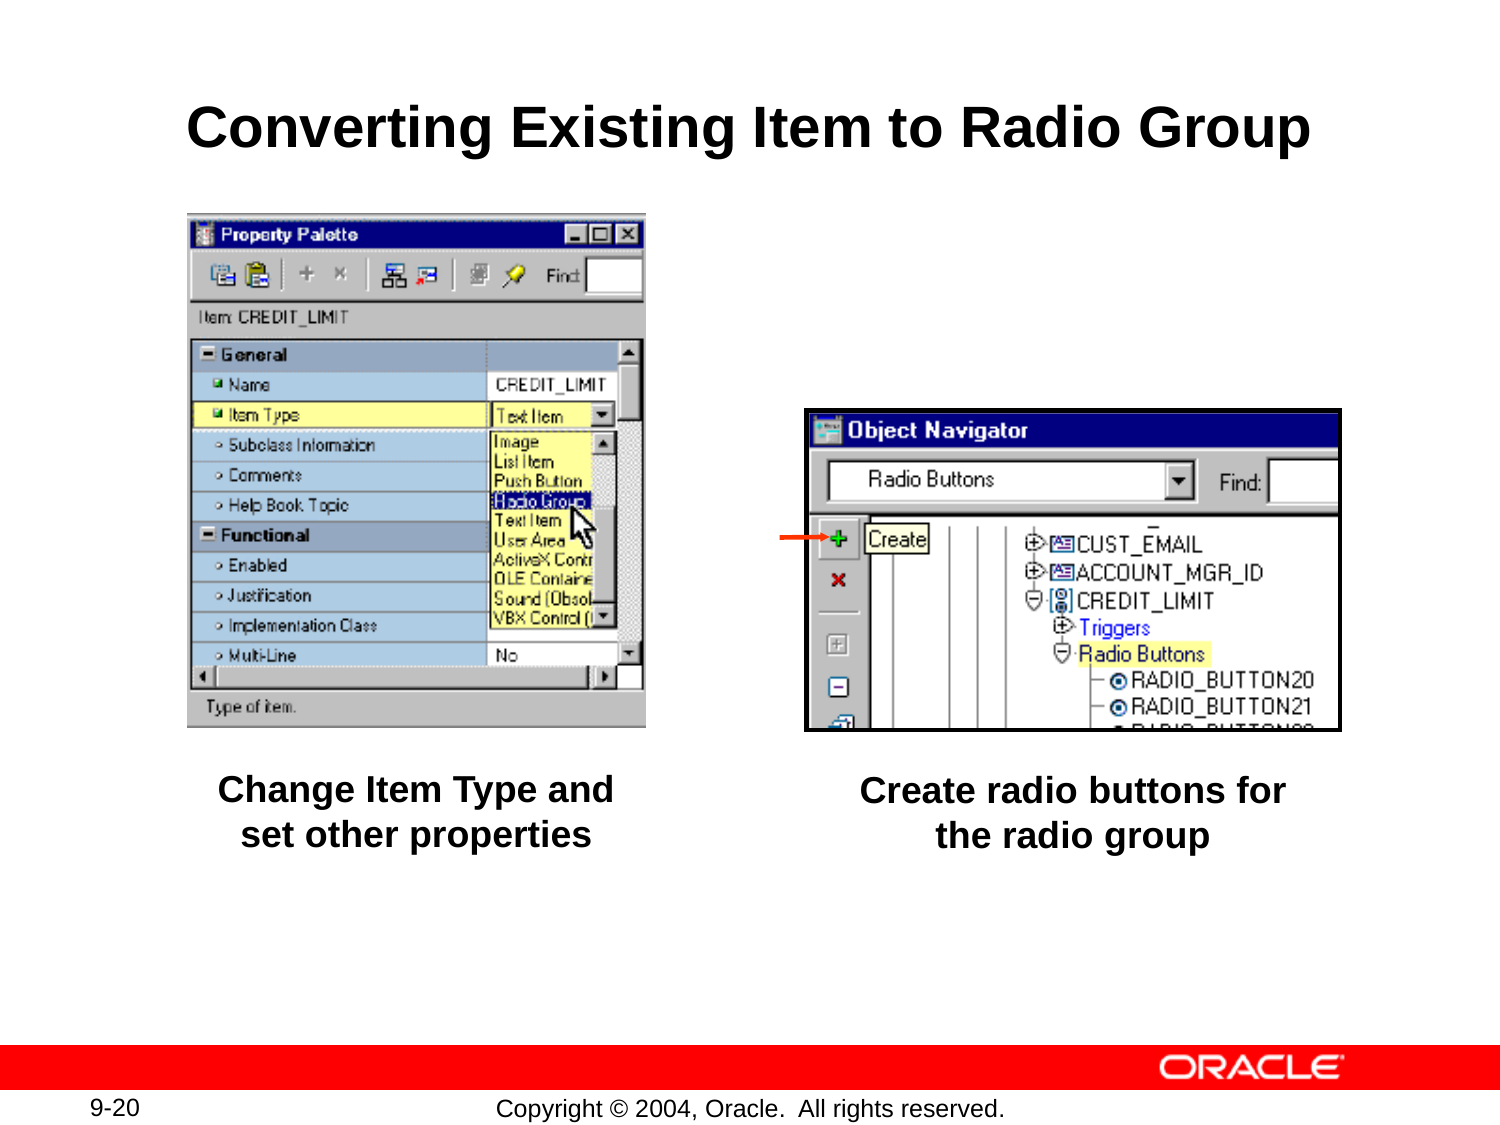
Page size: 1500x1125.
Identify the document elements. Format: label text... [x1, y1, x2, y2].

picture [187, 213, 646, 728]
text_box Change Item Type and set other properties [215, 762, 618, 857]
picture [808, 412, 1338, 728]
title Converting Existing Item to Radio Group [149, 87, 1351, 232]
text_box Create radio buttons for the radio group [857, 763, 1289, 858]
